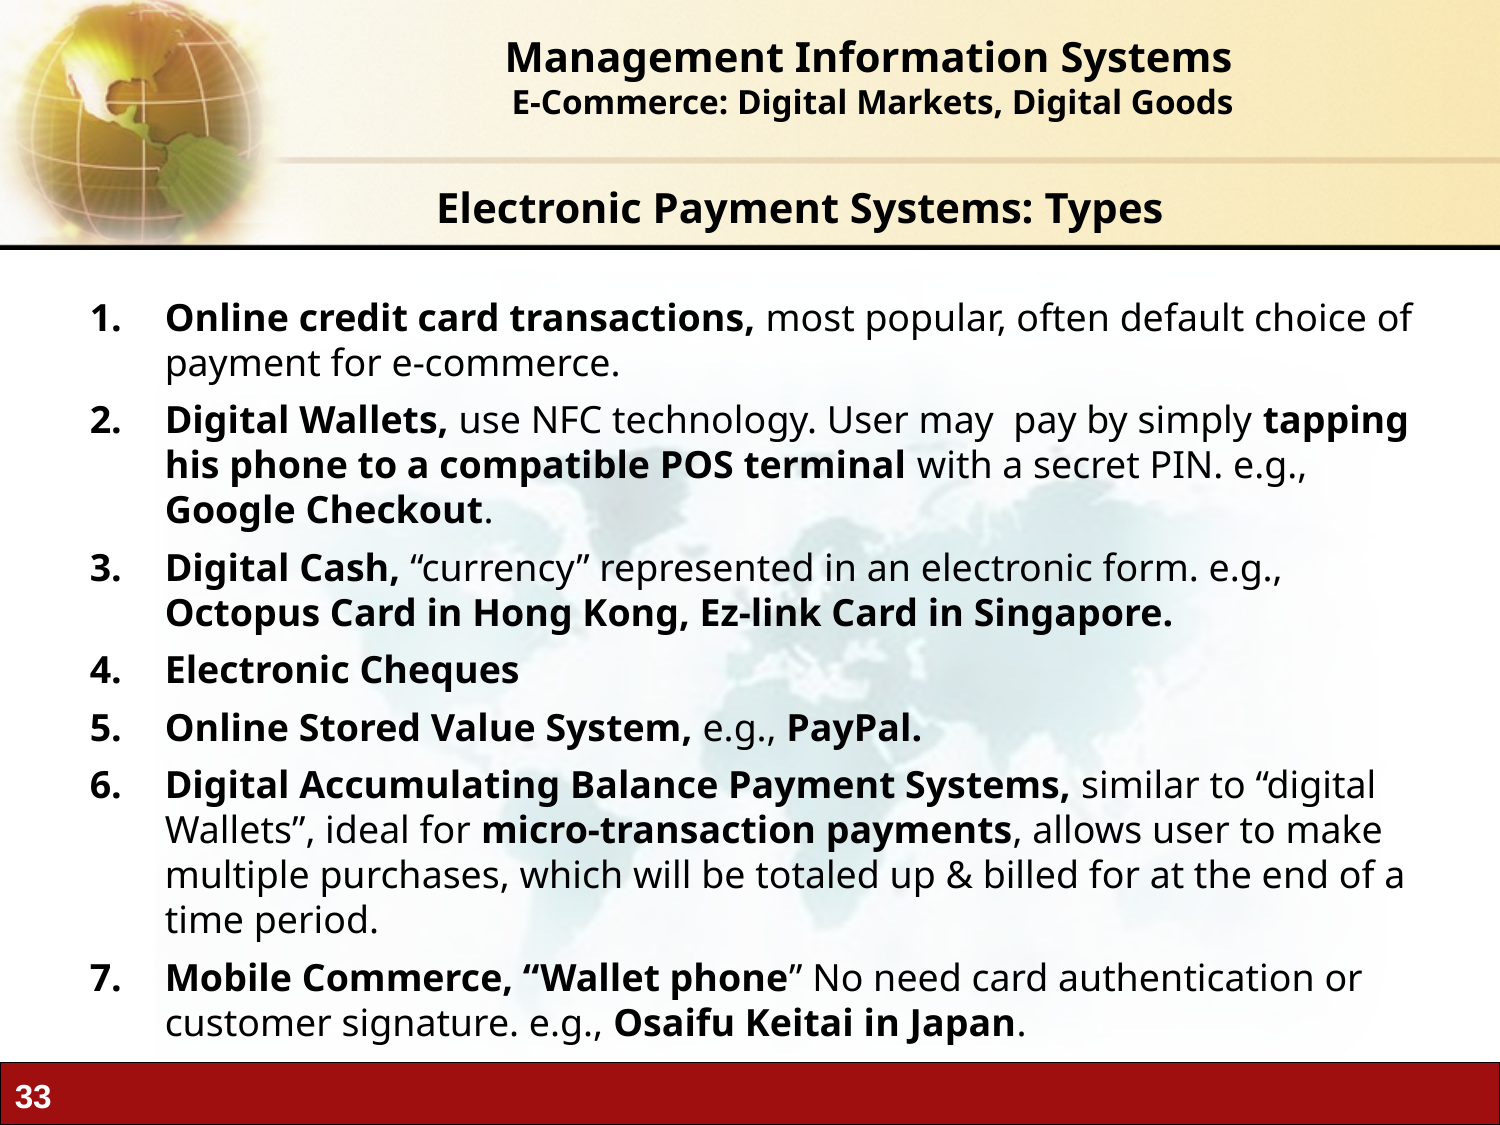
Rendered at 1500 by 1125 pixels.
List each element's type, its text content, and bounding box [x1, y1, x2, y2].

text_box Online credit card transactions, most popular, often default choice of payment for e-commerce. Digital Wallets, use NFC technology. User may pay by simply tapping his phone to a compatible POS terminal with a secret PIN. e.g., Google Checkout. Digital Cash, “currency” represented in an electronic form. e.g., Octopus Card in Hong Kong, Ez-link Card in Singapore. Electronic Cheques Online Stored Value System, e.g., PayPal. Digital Accumulating Balance Payment Systems, similar to “digital Wallets”, ideal for micro-transaction payments, allows user to make multiple purchases, which will be totaled up & billed for at the end of a time period. Mobile Commerce, “Wallet phone” No need card authentication or customer signature. e.g., Osaifu Keitai in Japan. [75, 286, 1463, 1038]
text_box Electronic Payment Systems: Types [262, 174, 1338, 240]
picture [0, 0, 1500, 1062]
text_box Management Information Systems E-Commerce: Digital Markets, Digital Goods [237, 32, 1500, 119]
